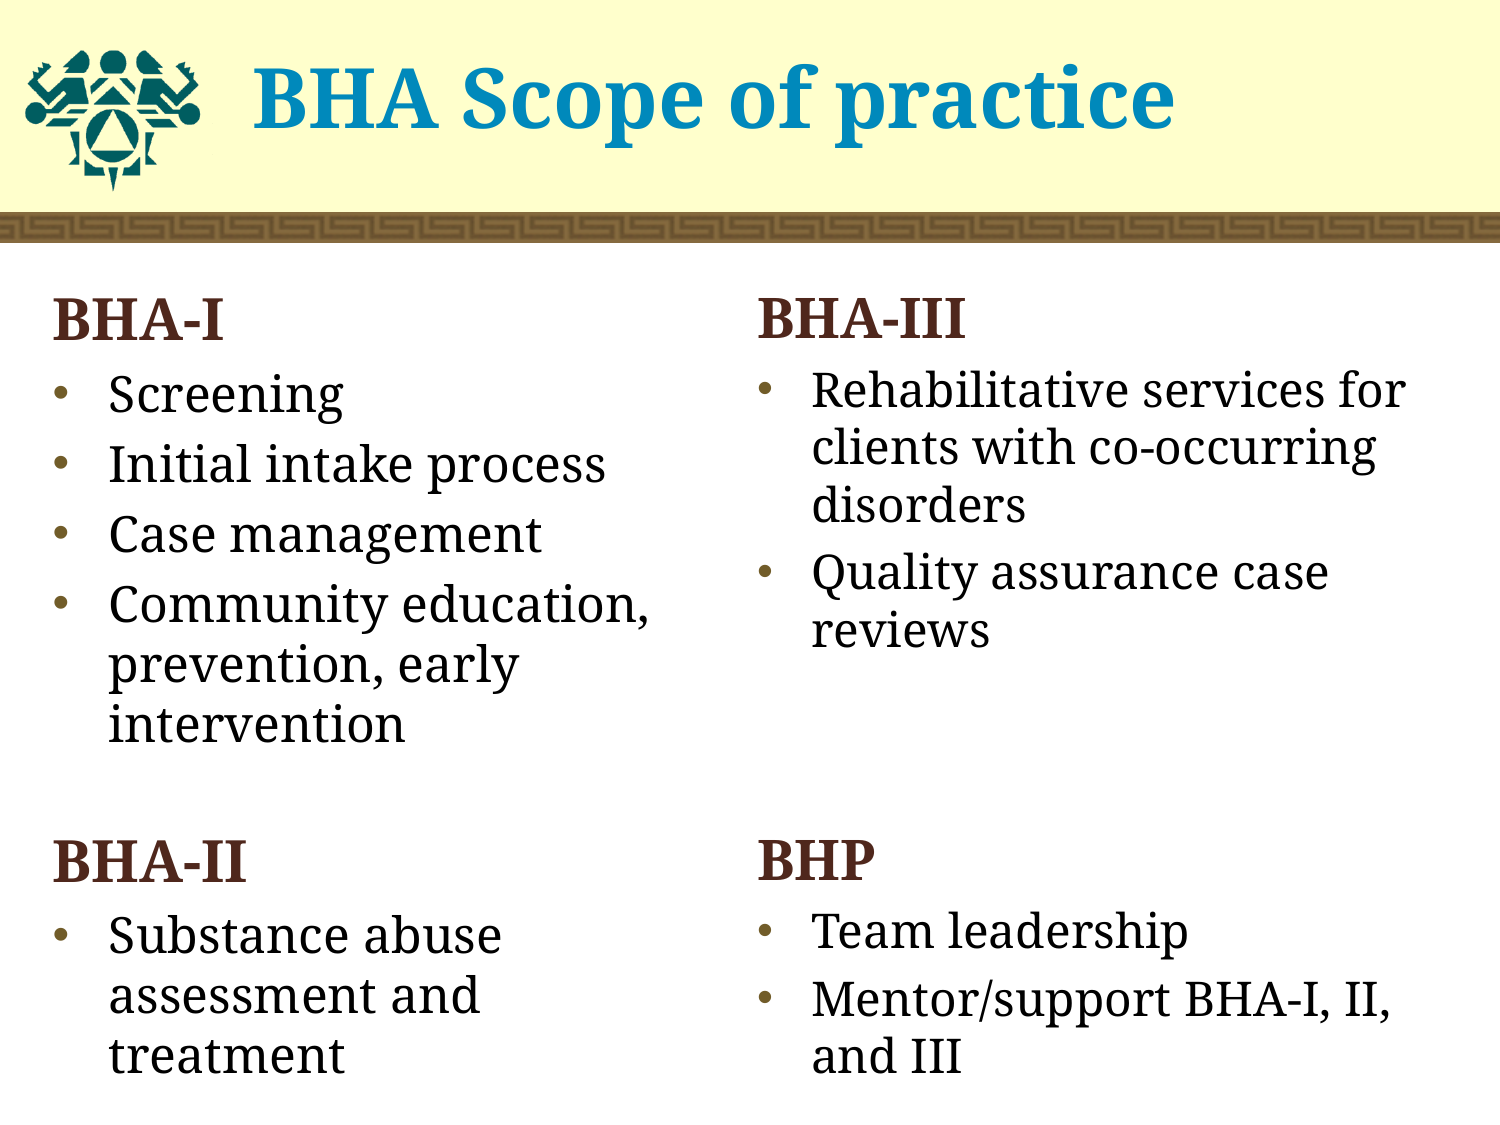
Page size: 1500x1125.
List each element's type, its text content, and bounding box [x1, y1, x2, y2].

list BHA-III Rehabilitative services for clients with co-occurring disorders Quality assurance case reviews BHP Team leadership Mentor/support BHA-I, II, and III [741, 274, 1500, 1096]
picture [12, 37, 213, 206]
title BHA Scope of practice [237, 24, 1500, 166]
list BHA-I Screening Initial intake process Case management Community education, prevention, early intervention BHA-II Substance abuse assessment and treatment [37, 274, 701, 1096]
picture [0, 212, 1500, 243]
